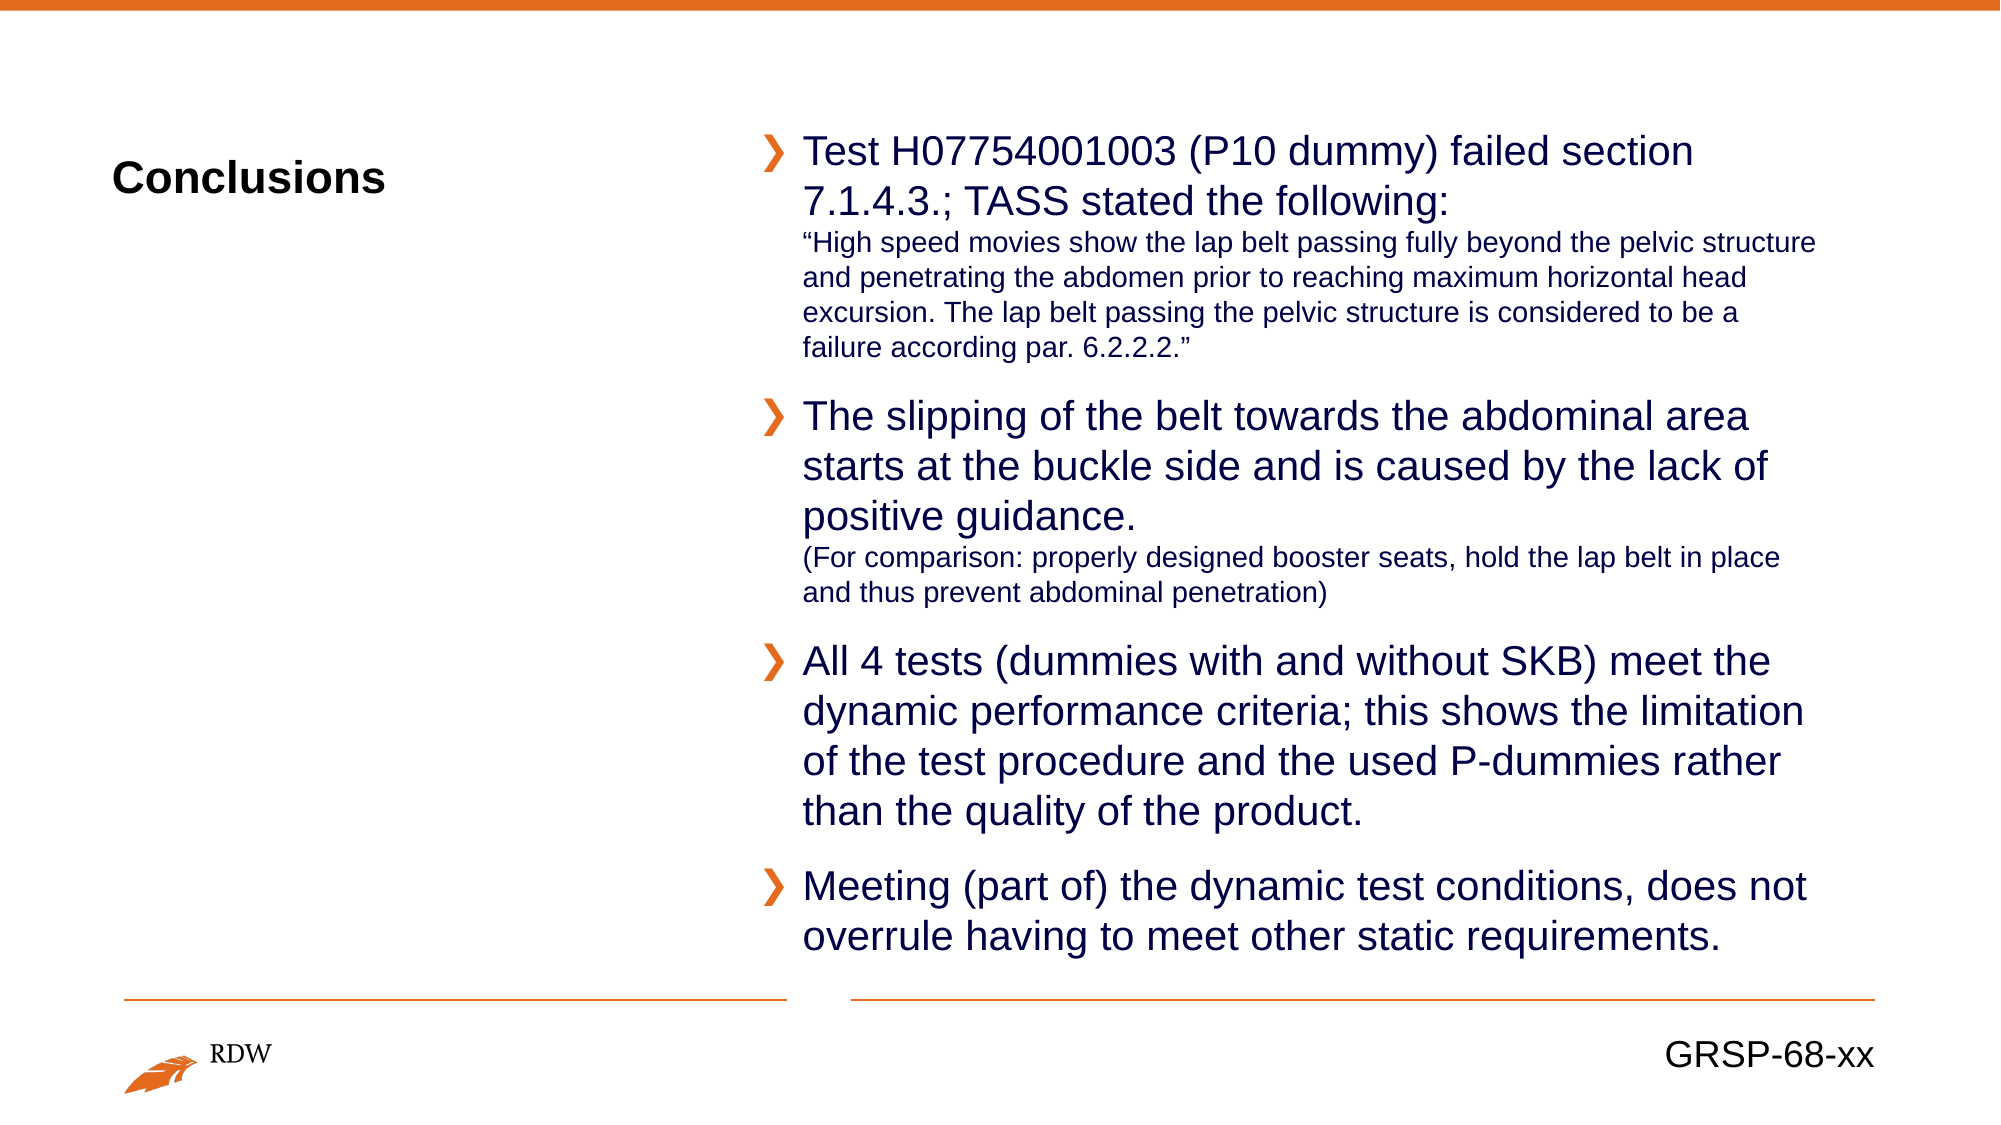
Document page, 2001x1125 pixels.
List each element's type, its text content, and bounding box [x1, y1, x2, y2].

picture [124, 1044, 272, 1094]
text_box GRSP-68-xx [1649, 1022, 1890, 1083]
list Test H07754001003 (P10 dummy) failed section 7.1.4.3.; TASS stated the following: “High speed movies show the lap belt passing fully beyond the pelvic structure and penetrating the abdomen prior to reaching maximum horizontal head excursion. The lap belt passing the pelvic structure is considered to be a failure according par. 6.2.2.2.” The slipping of the belt towards the abdominal area starts at the buckle side and is caused by the lack of positive guidance. (For comparison: properly designed booster seats, hold the lap belt in place and thus prevent abdominal penetration) All 4 tests (dummies with and without SKB) meet the dynamic performance criteria; this shows the limitation of the test procedure and the used P-dummies rather than the quality of the product. Meeting (part of) the dynamic test conditions, does not overrule having to meet other static requirements. [758, 123, 1821, 973]
title Conclusions [111, 154, 758, 259]
